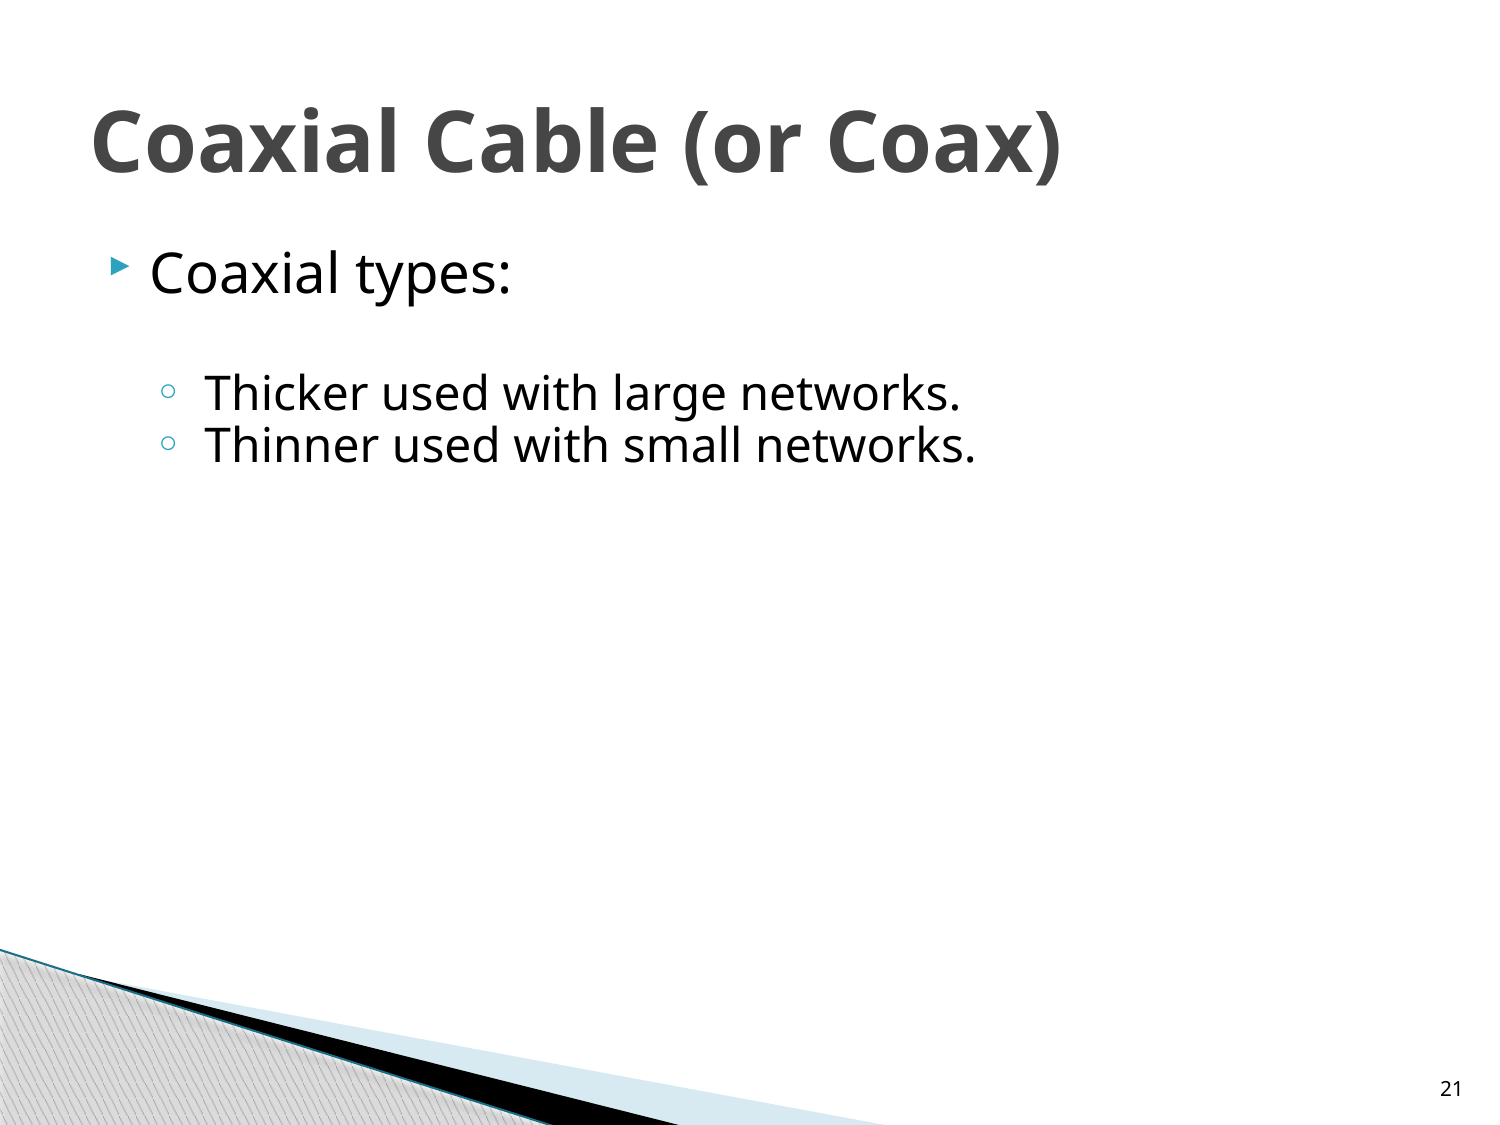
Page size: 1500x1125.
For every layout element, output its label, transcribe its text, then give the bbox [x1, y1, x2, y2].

slide_number 21 [1418, 1051, 1479, 1112]
title Coaxial Cable (or Coax) [75, 45, 1425, 233]
list Coaxial types: Thicker used with large networks. Thinner used with small networks. [75, 243, 1425, 986]
